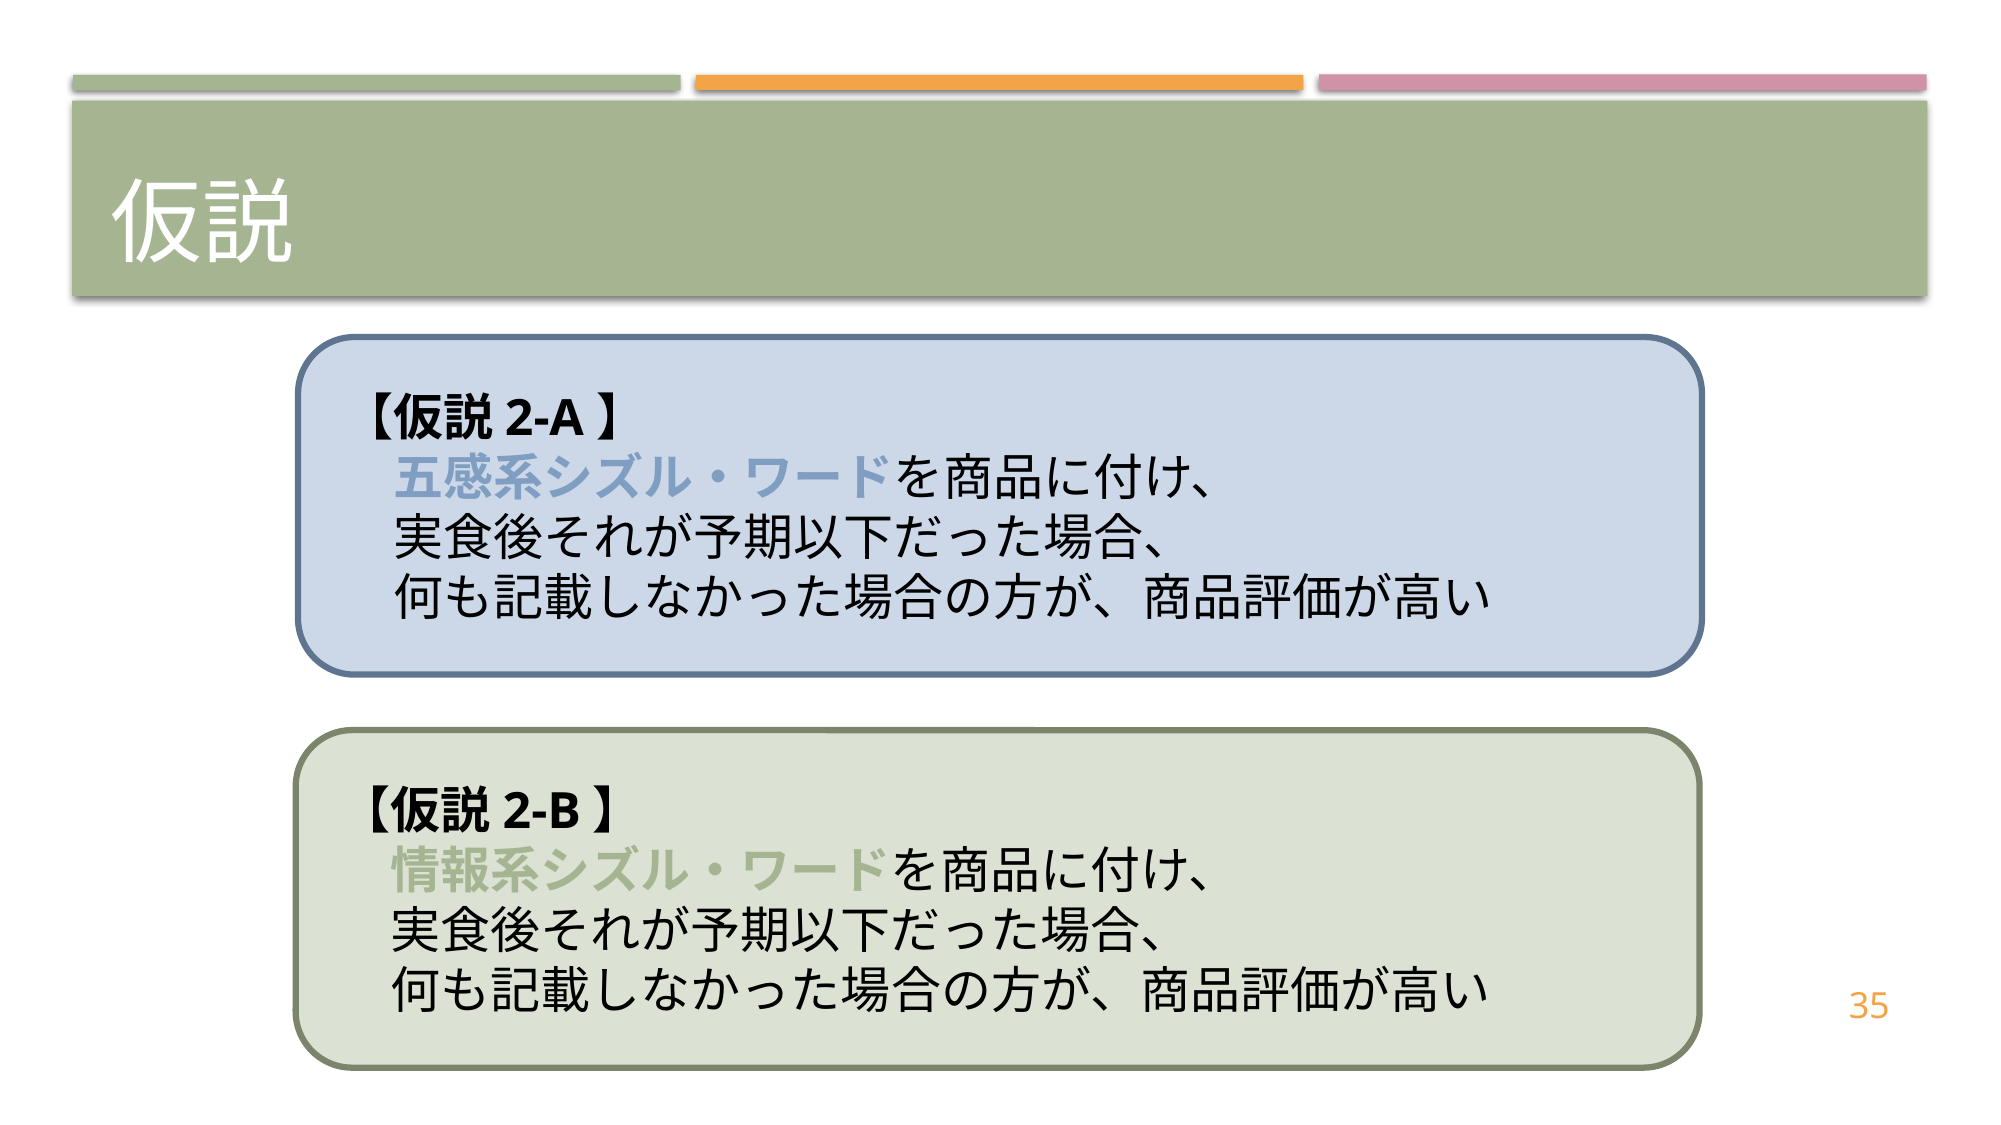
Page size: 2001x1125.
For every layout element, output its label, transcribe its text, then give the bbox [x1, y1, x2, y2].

text_box 【仮説2-A】 五感系シズル・ワードを商品に付け、 実食後それが予期以下だった場合、 何も記載しなかった場合の方が、商品評価が高い [296, 335, 1704, 677]
slide_number 35 [1732, 977, 1905, 1037]
text_box 【仮説2-B】 情報系シズル・ワードを商品に付け、 実食後それが予期以下だった場合、 何も記載しなかった場合の方が、商品評価が高い [293, 728, 1702, 1070]
title 仮説 [95, 115, 1905, 282]
